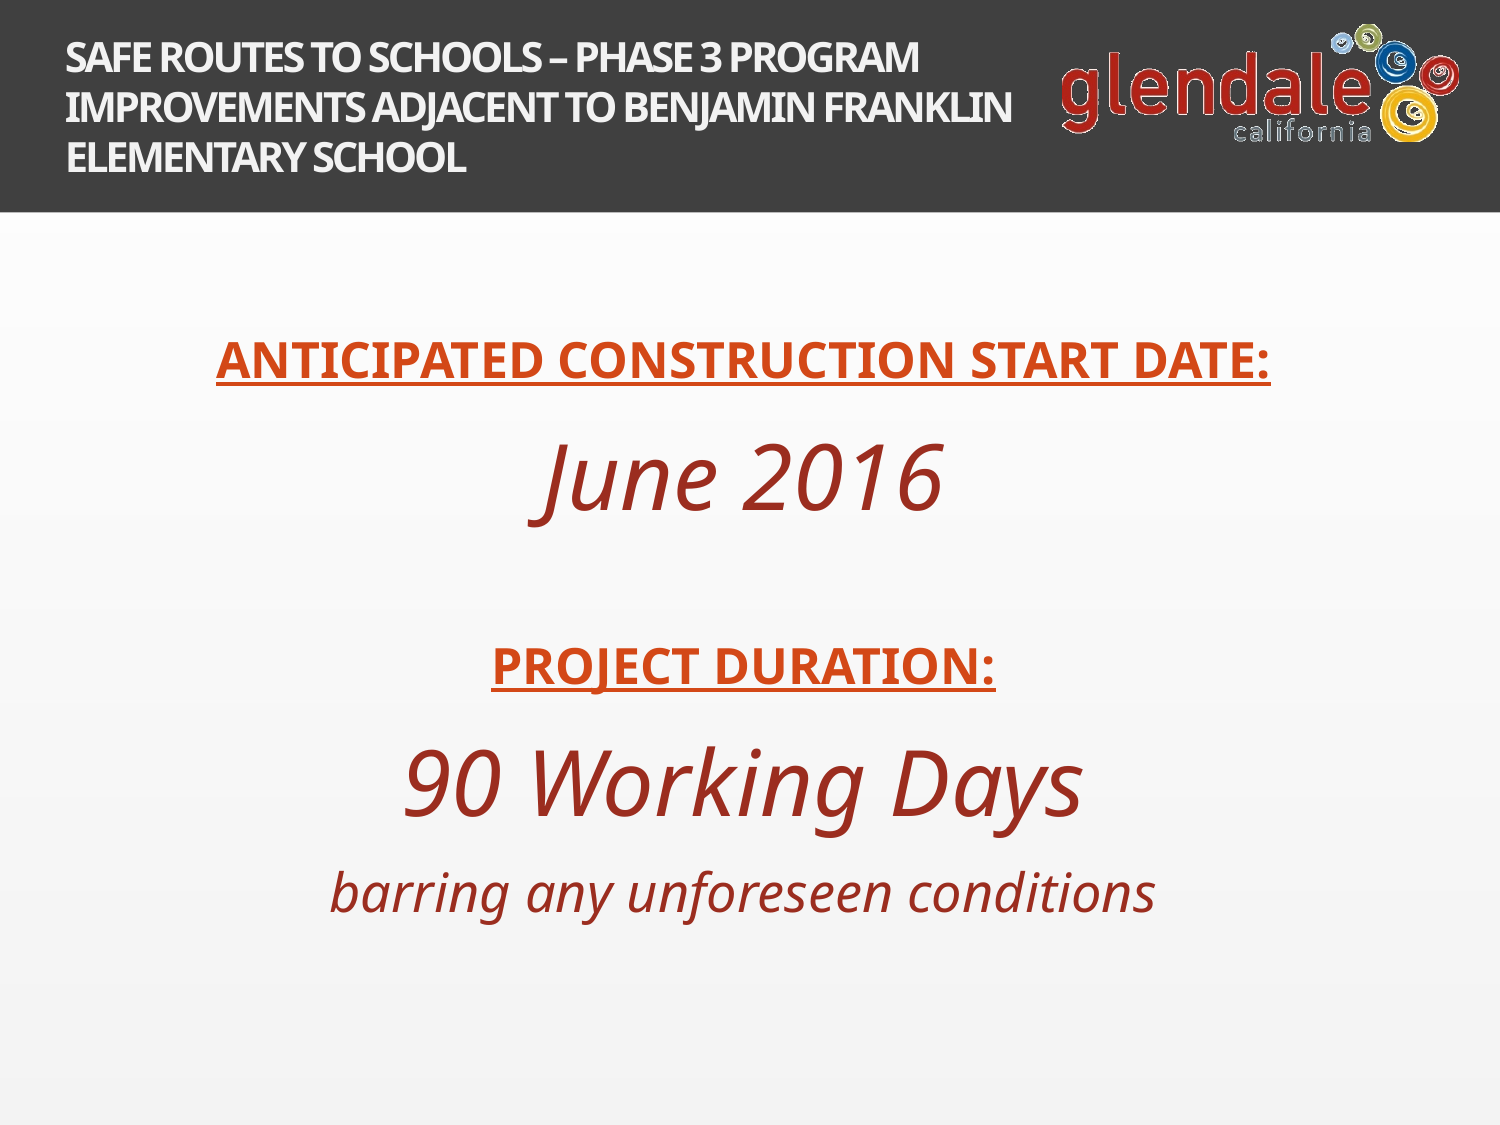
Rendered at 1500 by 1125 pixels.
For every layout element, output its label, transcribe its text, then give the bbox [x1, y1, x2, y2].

list ANTICIPATED CONSTRUCTION START DATE: June 2016 PROJECT DURATION: 90 Working Days barring any unforeseen conditions [174, 312, 1313, 1001]
picture [1062, 24, 1459, 143]
title SAFE ROUTES TO SCHOOLS – PHASE 3 PROGRAM IMPROVEMENTS ADJACENT TO BENJAMIN FRANKLIN ELEMENTARY SCHOOL [50, 0, 1400, 213]
text_box [0, 0, 1500, 215]
